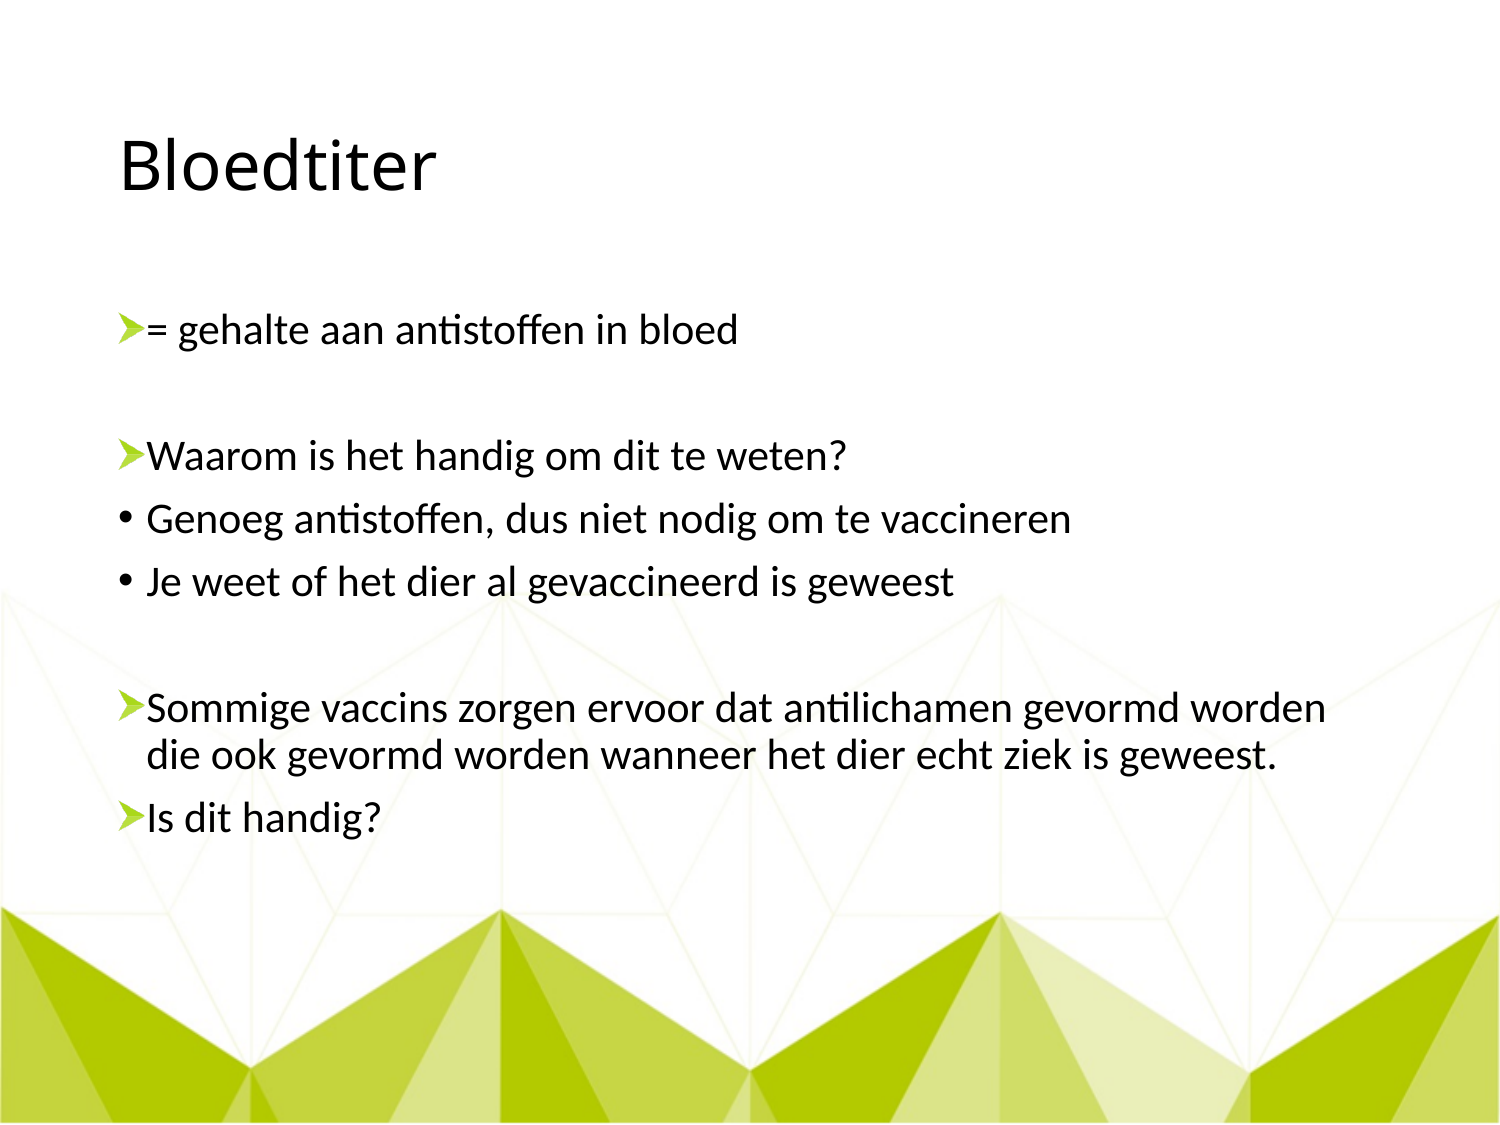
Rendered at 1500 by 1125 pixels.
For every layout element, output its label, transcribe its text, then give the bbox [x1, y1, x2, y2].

title Bloedtiter [103, 59, 1397, 278]
list = gehalte aan antistoffen in bloed Waarom is het handig om dit te weten? Genoeg antistoffen, dus niet nodig om te vaccineren Je weet of het dier al gevaccineerd is geweest Sommige vaccins zorgen ervoor dat antilichamen gevormd worden die ook gevormd worden wanneer het dier echt ziek is geweest. Is dit handig? [103, 299, 1397, 1014]
picture [0, 0, 1500, 1125]
